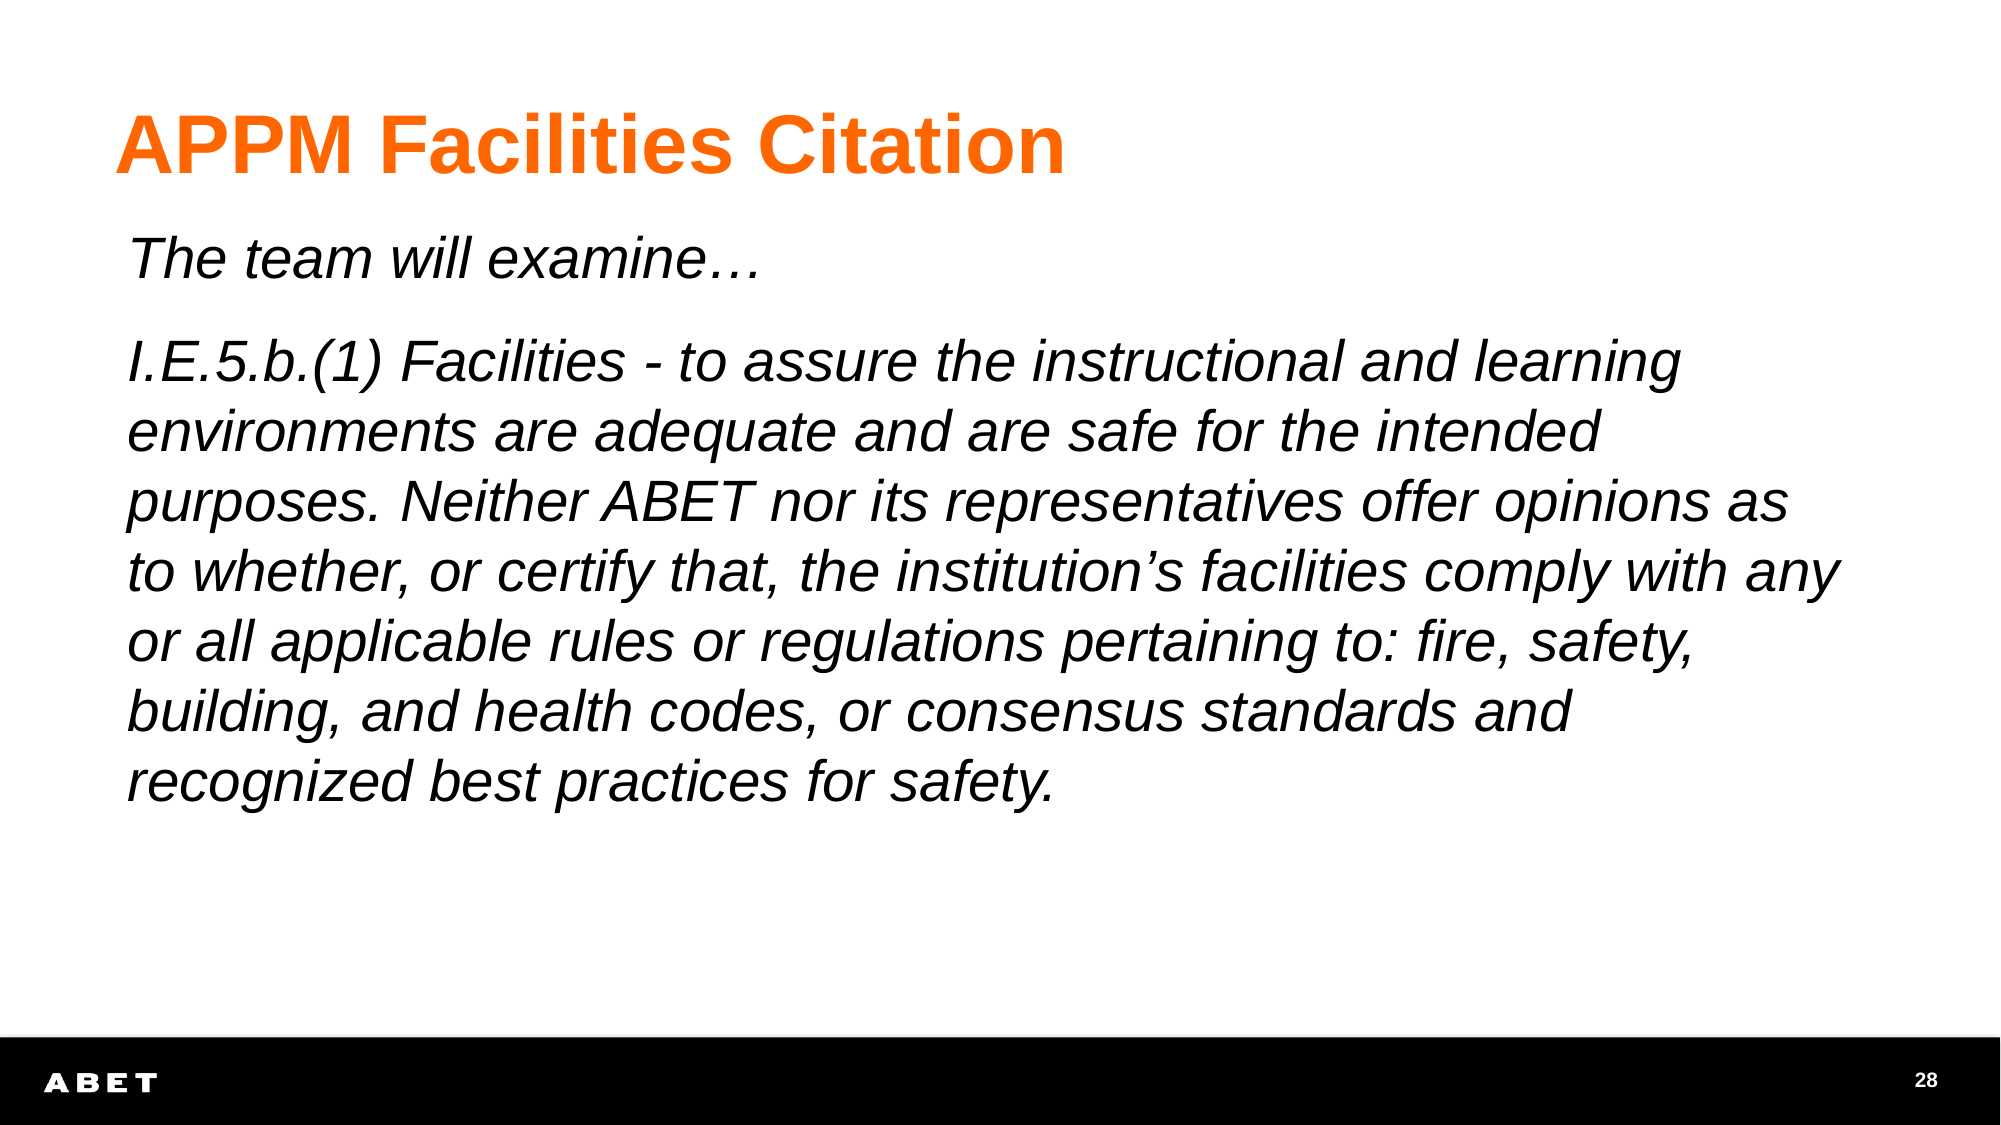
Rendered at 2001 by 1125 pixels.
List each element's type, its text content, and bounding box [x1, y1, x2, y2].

list The team will examine… I.E.5.b.(1) Facilities - to assure the instructional and learning environments are adequate and are safe for the intended purposes. Neither ABET nor its representatives offer opinions as to whether, or certify that, the institution’s facilities comply with any or all applicable rules or regulations pertaining to: fire, safety, building, and health codes, or consensus standards and recognized best practices for safety. [112, 213, 1863, 986]
title APPM Facilities Citation [99, 82, 1900, 213]
picture [16, 1052, 184, 1113]
